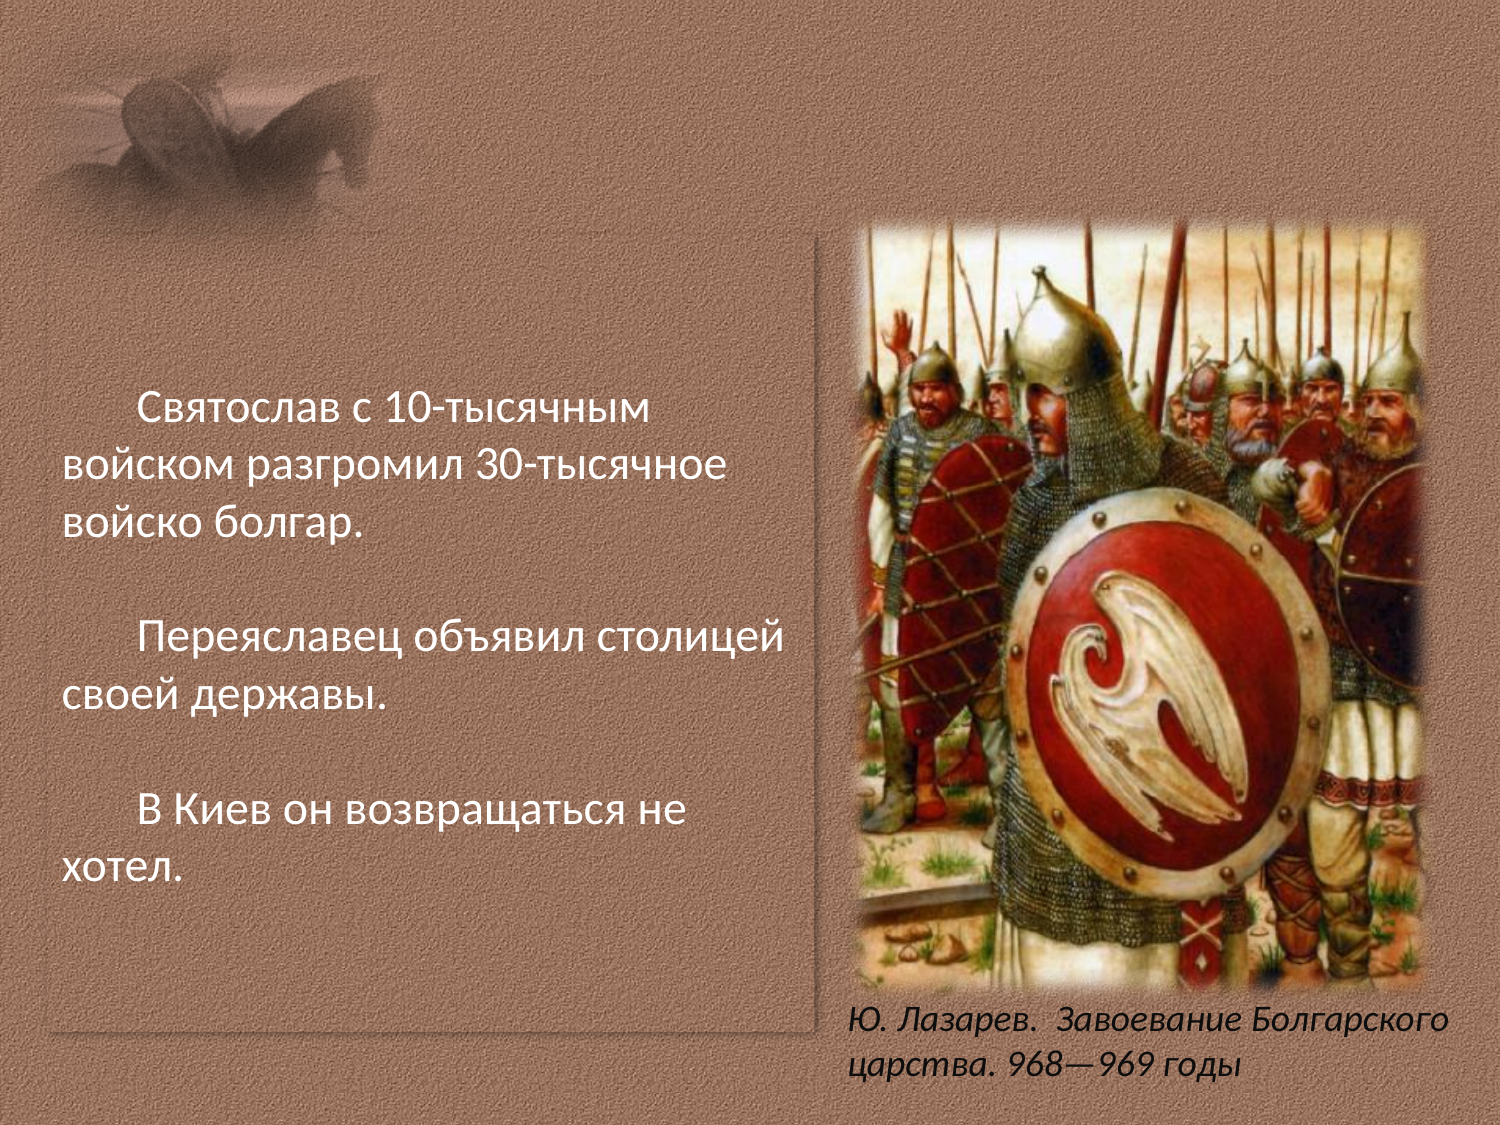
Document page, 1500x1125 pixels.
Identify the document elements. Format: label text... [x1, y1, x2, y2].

text_box Святослав с 10-тысячным войском разгромил 30-тысячное войско болгар. Переяславец объявил столицей своей державы. В Киев он возвращаться не хотел. [45, 232, 817, 1033]
picture [0, 0, 1500, 1125]
text_box Ю. Лазарев. Завоевание Болгарского царства. 968—969 годы [832, 986, 1500, 1091]
footer www.sliderpoint.org [512, 1042, 988, 1103]
